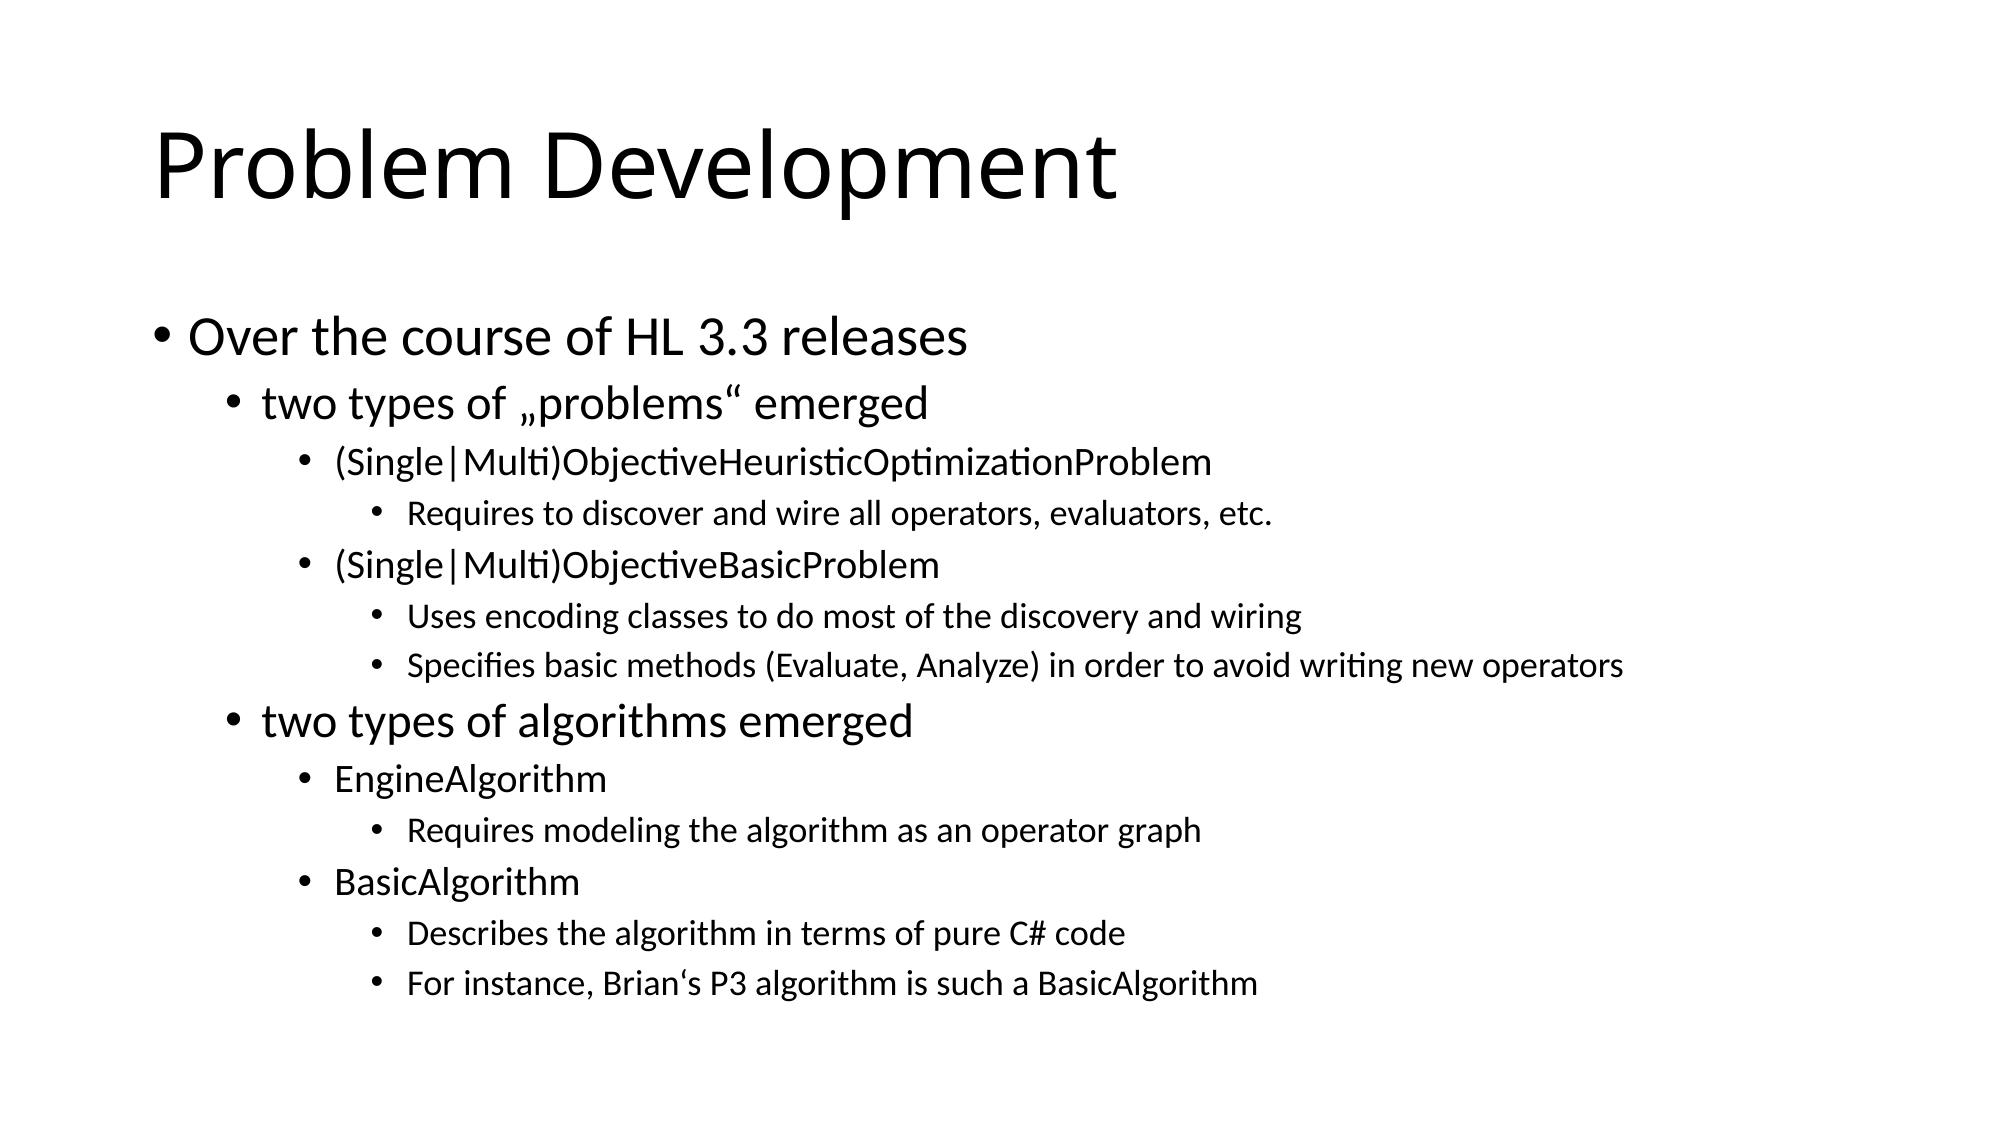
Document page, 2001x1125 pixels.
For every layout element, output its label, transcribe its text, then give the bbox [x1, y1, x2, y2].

title Problem Development [137, 59, 1863, 278]
list Over the course of HL 3.3 releases two types of „problems“ emerged (Single|Multi)ObjectiveHeuristicOptimizationProblem Requires to discover and wire all operators, evaluators, etc. (Single|Multi)ObjectiveBasicProblem Uses encoding classes to do most of the discovery and wiring Specifies basic methods (Evaluate, Analyze) in order to avoid writing new operators two types of algorithms emerged EngineAlgorithm Requires modeling the algorithm as an operator graph BasicAlgorithm Describes the algorithm in terms of pure C# code For instance, Brian‘s P3 algorithm is such a BasicAlgorithm [137, 299, 1863, 1014]
